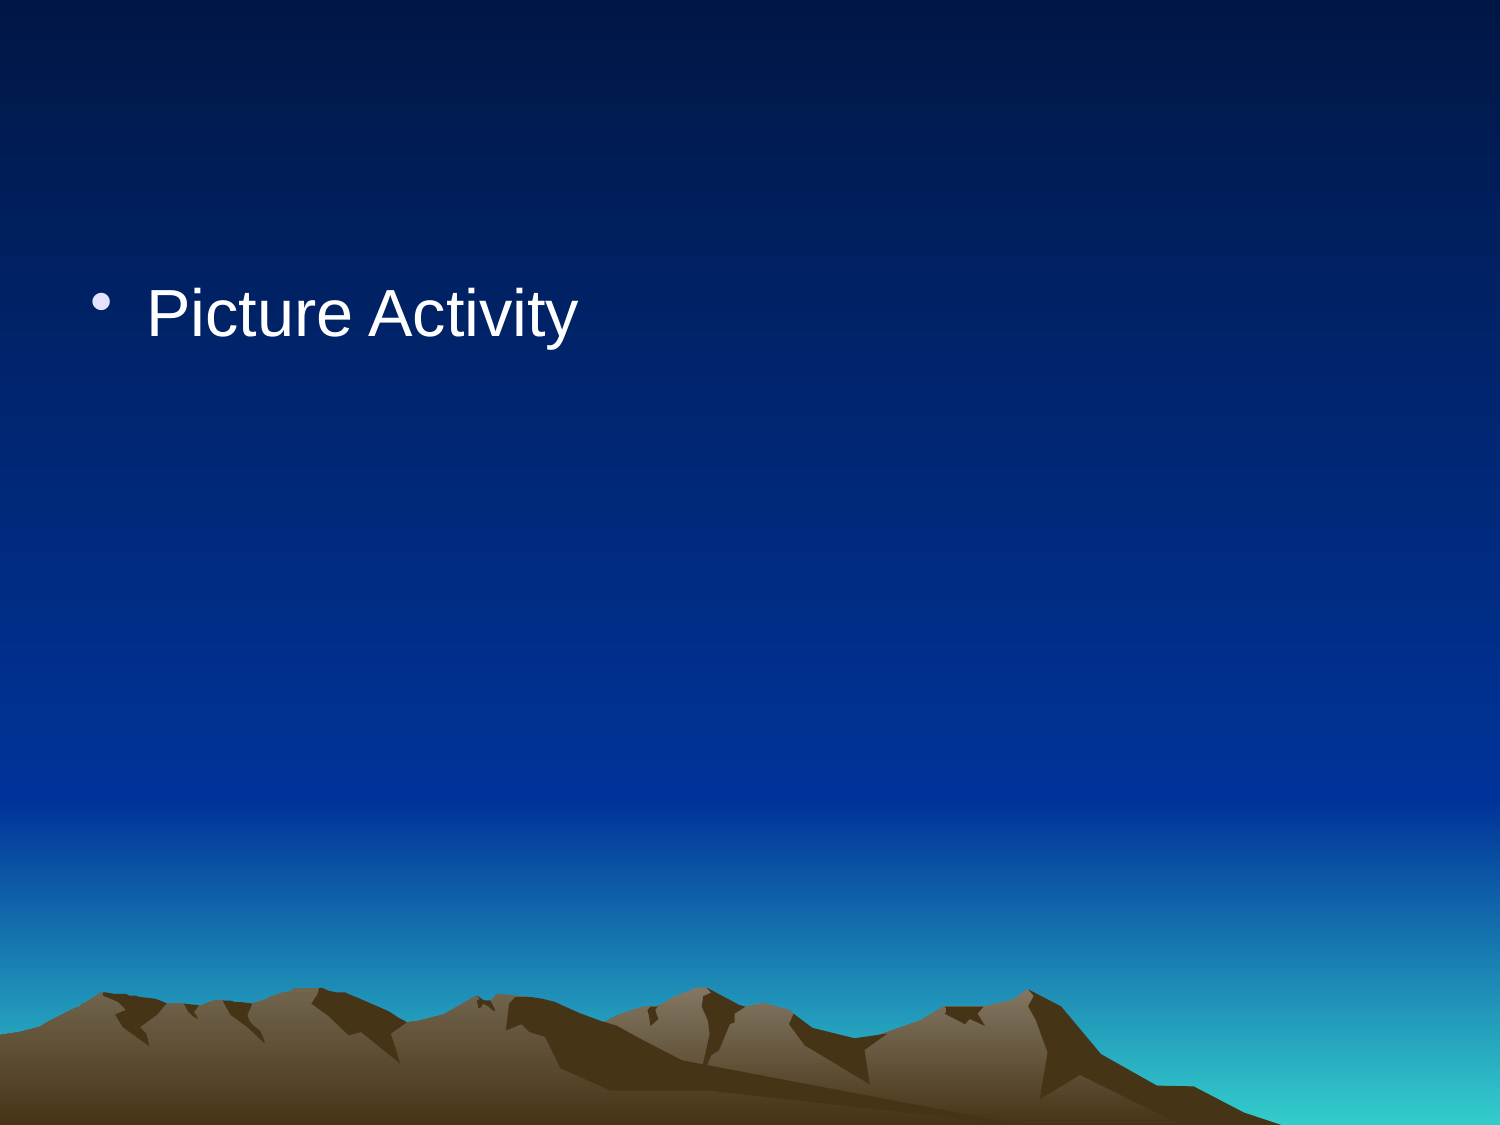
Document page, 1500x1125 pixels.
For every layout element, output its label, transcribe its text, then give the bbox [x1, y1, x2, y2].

list Picture Activity [74, 262, 1426, 1001]
